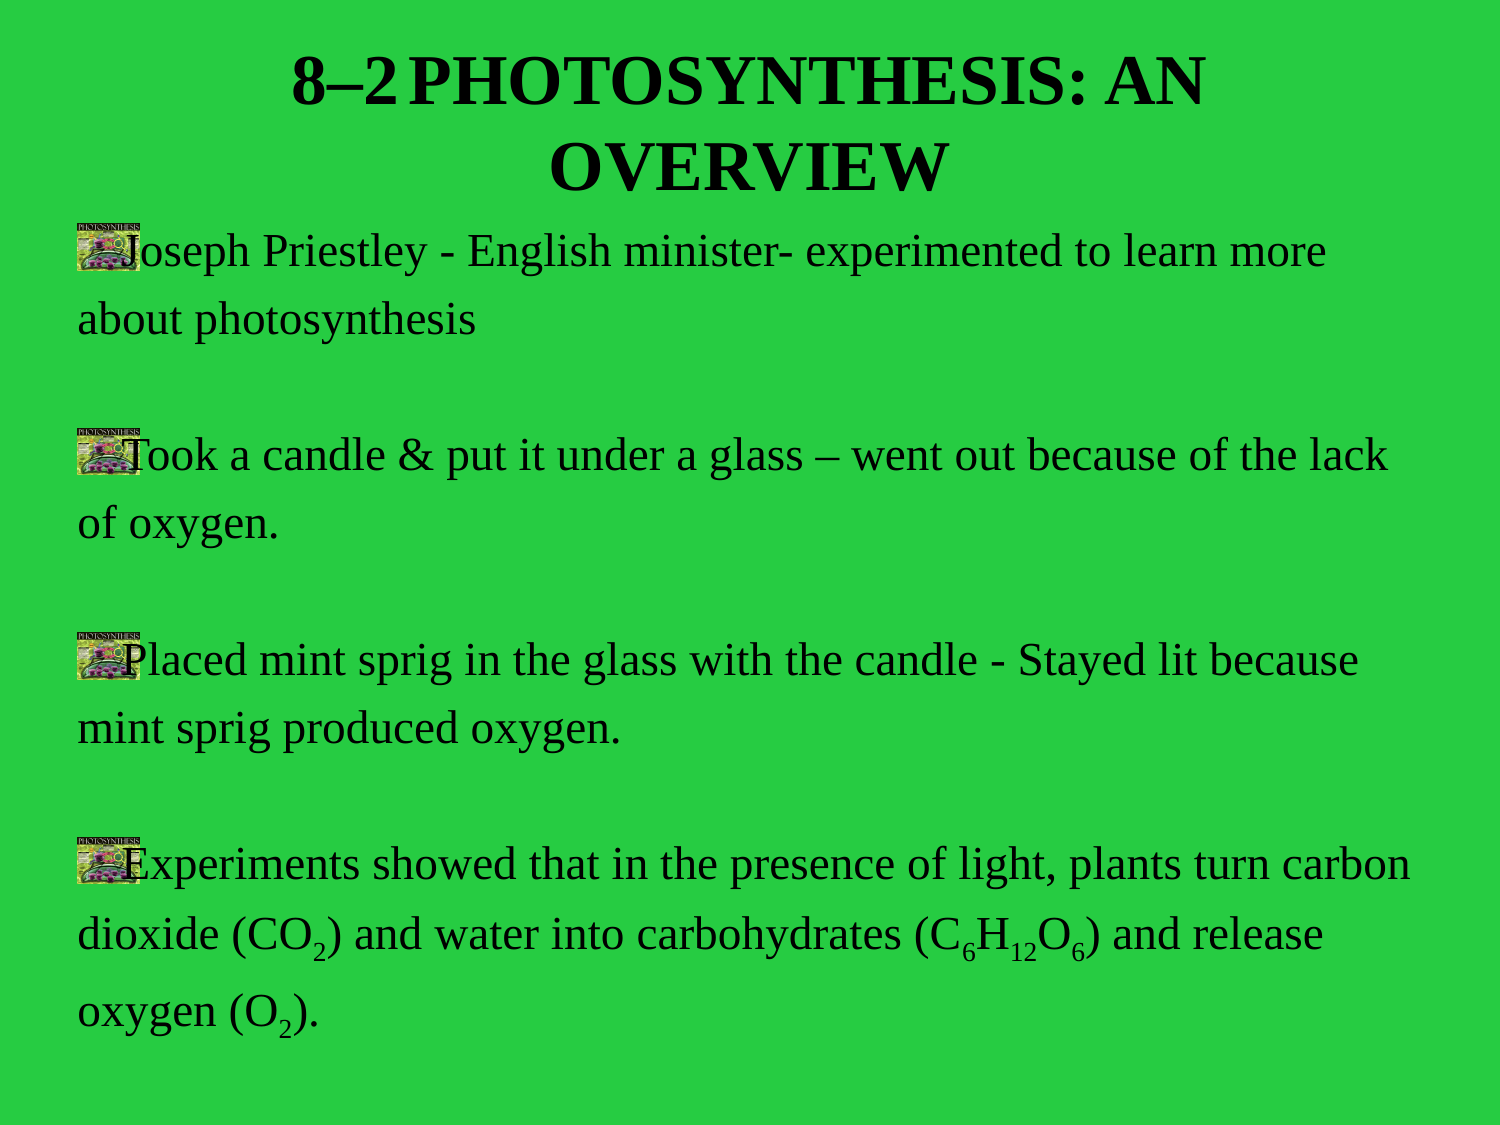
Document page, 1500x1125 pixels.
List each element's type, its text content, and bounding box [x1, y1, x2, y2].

picture [77, 837, 140, 884]
picture [77, 632, 140, 680]
picture [77, 428, 140, 475]
title 8–2 PHOTOSYNTHESIS: AN OVERVIEW [75, 24, 1425, 200]
picture [77, 223, 140, 271]
list Joseph Priestley - English minister- experimented to learn more about photosynthesis Took a candle & put it under a glass – went out because of the lack of oxygen. Placed mint sprig in the glass with the candle - Stayed lit because mint sprig produced oxygen. Experiments showed that in the presence of light, plants turn carbon dioxide (CO2) and water into carbohydrates (C6H12O6) and release oxygen (O2). [62, 200, 1450, 1063]
